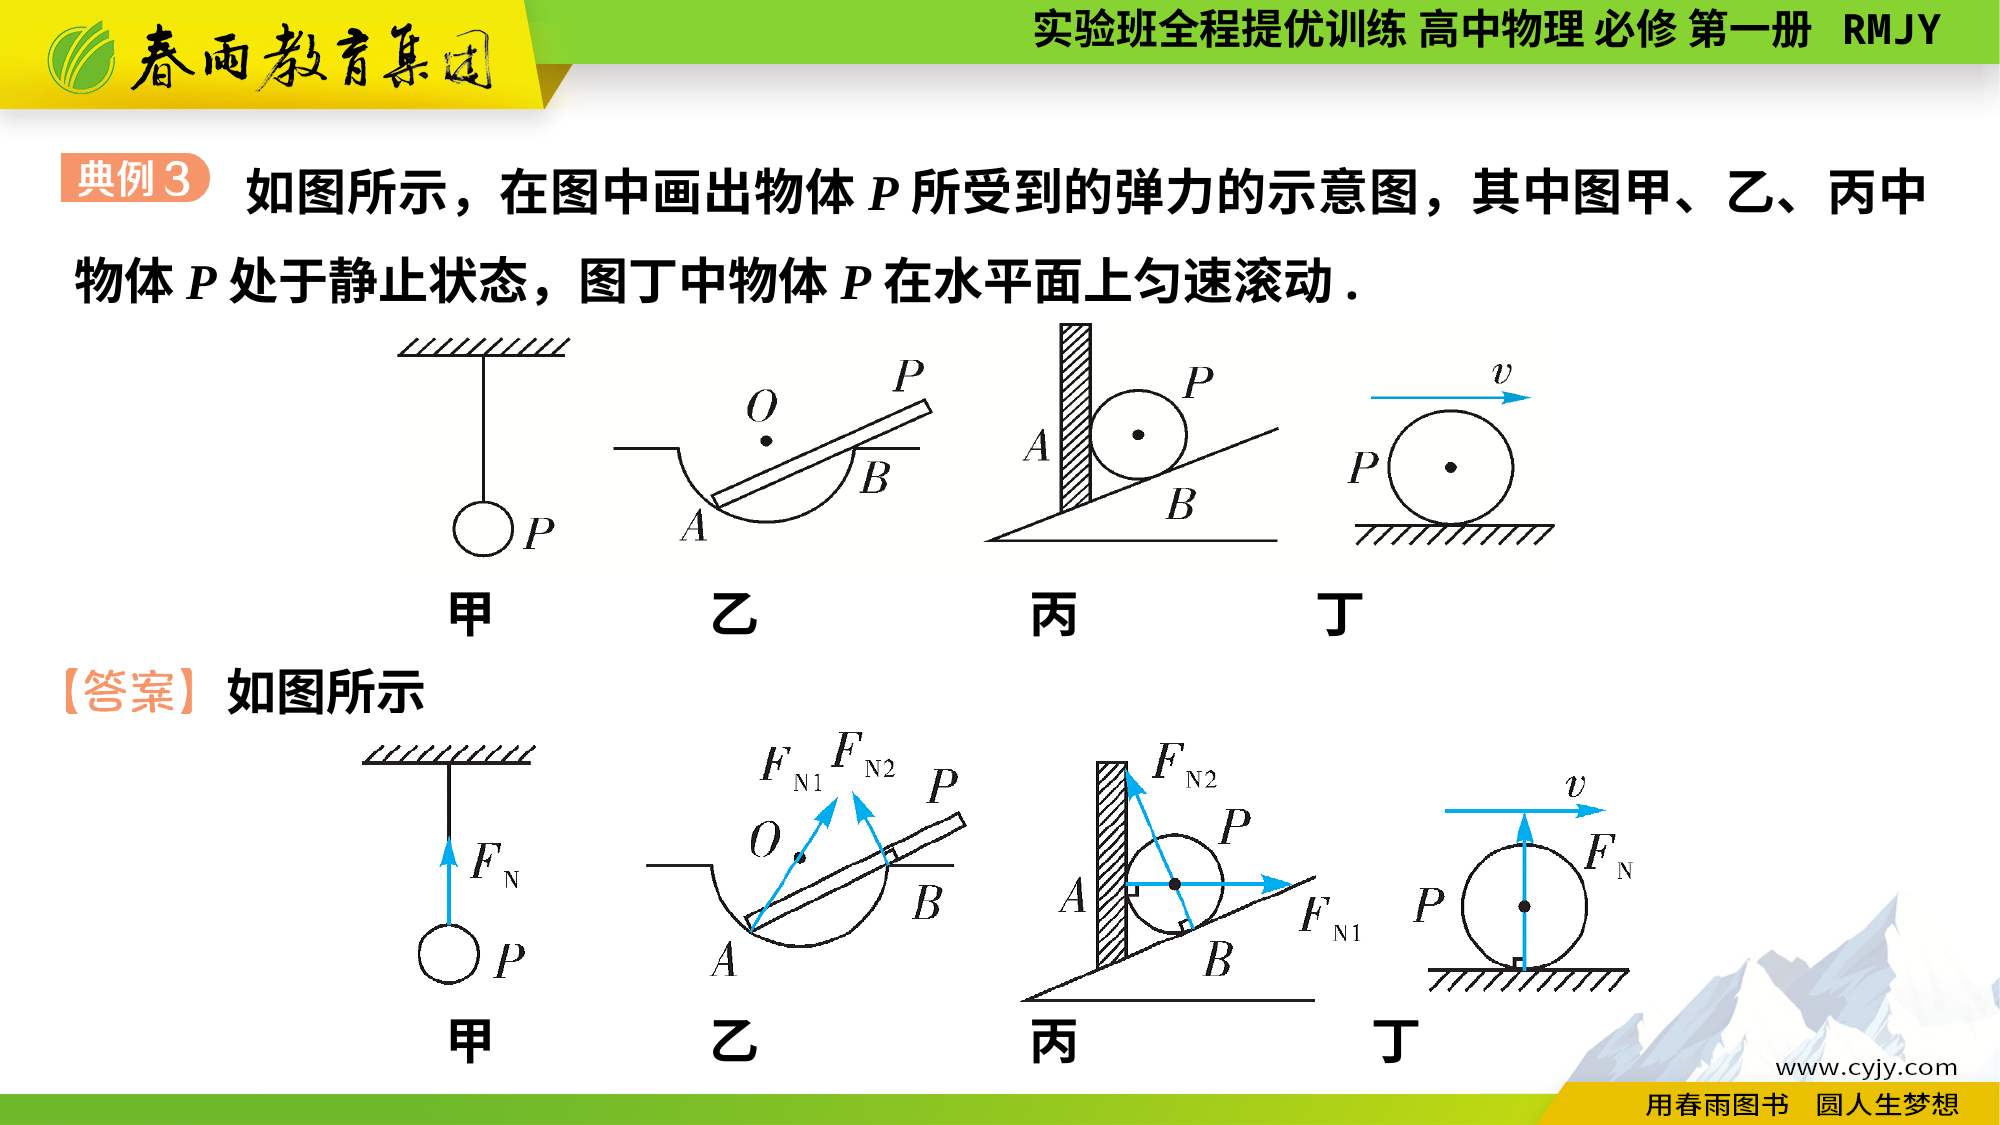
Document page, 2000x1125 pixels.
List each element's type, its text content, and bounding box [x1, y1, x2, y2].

picture [0, 0, 2000, 1125]
text_box 甲 乙 丙 丁 [171, 1002, 1617, 1077]
list 如图所示，在图中画出物体P所受到的弹力的示意图，其中图甲、乙、丙中物体P处于静止状态，图丁中物体P在水平面上匀速滚动. [59, 122, 1944, 320]
text_box 甲 乙 丙 丁 [171, 575, 1617, 651]
text_box 如图所示 [211, 653, 442, 728]
